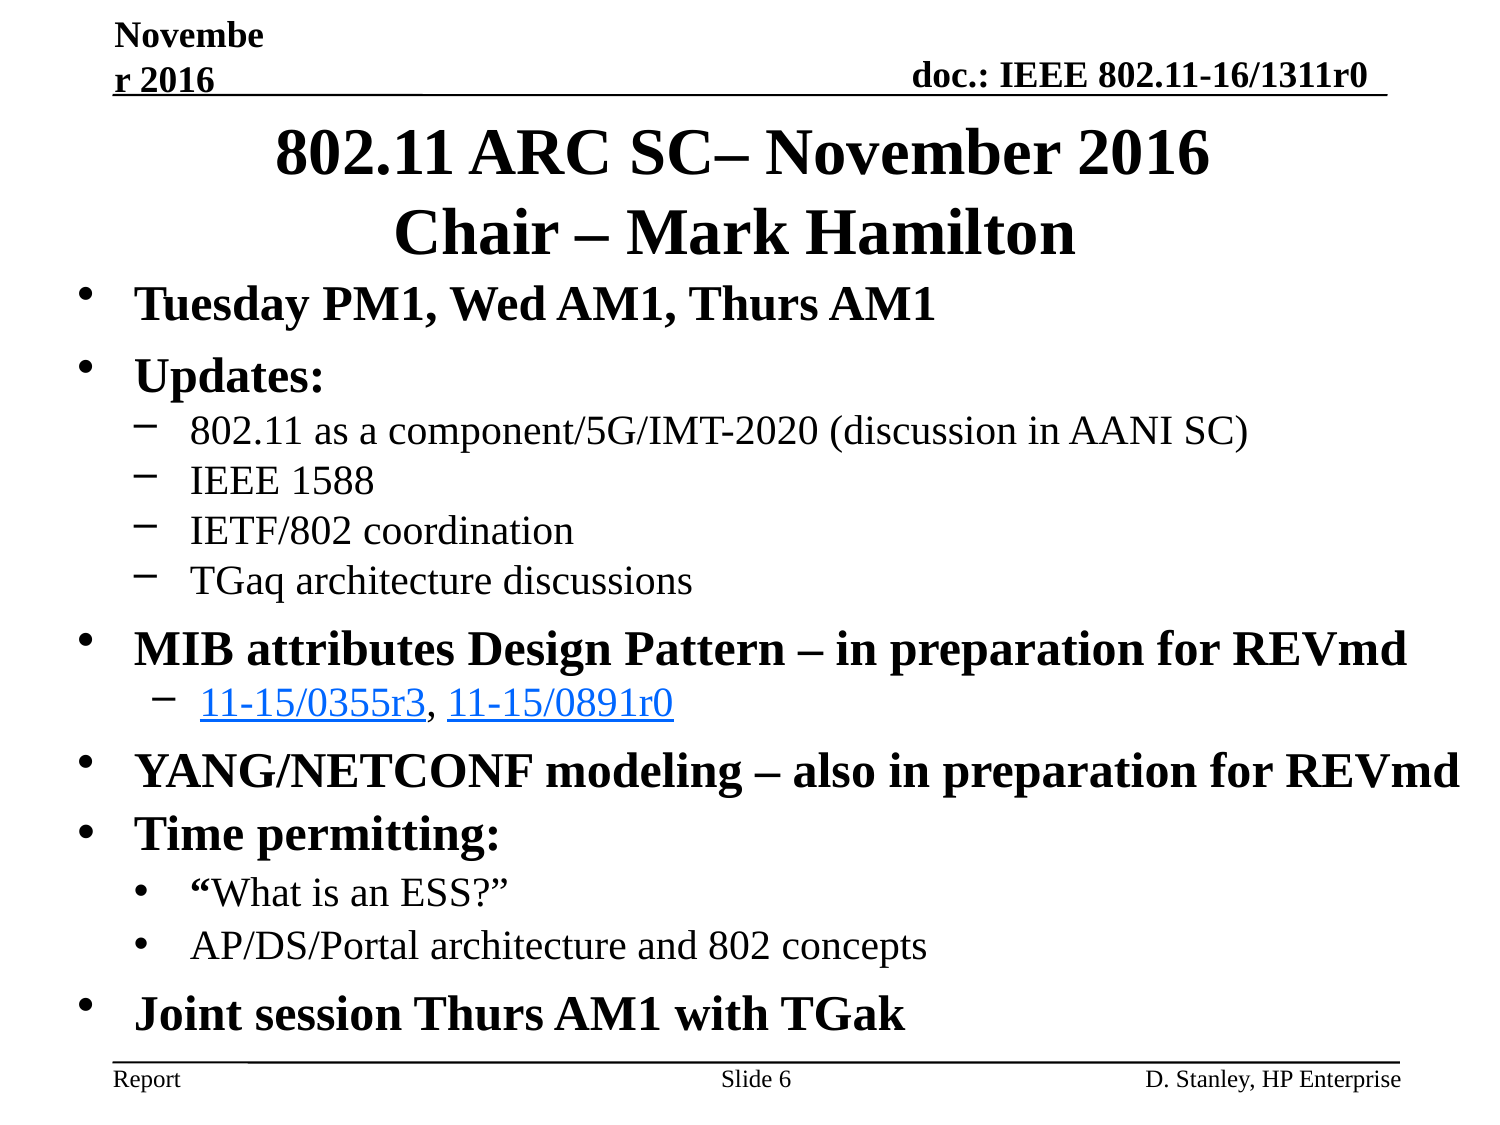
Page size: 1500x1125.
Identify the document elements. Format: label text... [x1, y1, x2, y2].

list Tuesday PM1, Wed AM1, Thurs AM1 Updates: 802.11 as a component/5G/IMT-2020 (discussion in AANI SC) IEEE 1588 IETF/802 coordination TGaq architecture discussions MIB attributes Design Pattern – in preparation for REVmd 11-15/0355r3, 11-15/0891r0 YANG/NETCONF modeling – also in preparation for REVmd Time permitting: “What is an ESS?” AP/DS/Portal architecture and 802 concepts Joint session Thurs AM1 with TGak [62, 262, 1488, 1050]
title 802.11 ARC SC– November 2016 Chair – Mark Hamilton [12, 137, 1475, 238]
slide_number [114, 54, 274, 100]
footer D. Stanley, HP Enterprise [1110, 1062, 1402, 1093]
slide_number Slide 6 [712, 1062, 800, 1093]
